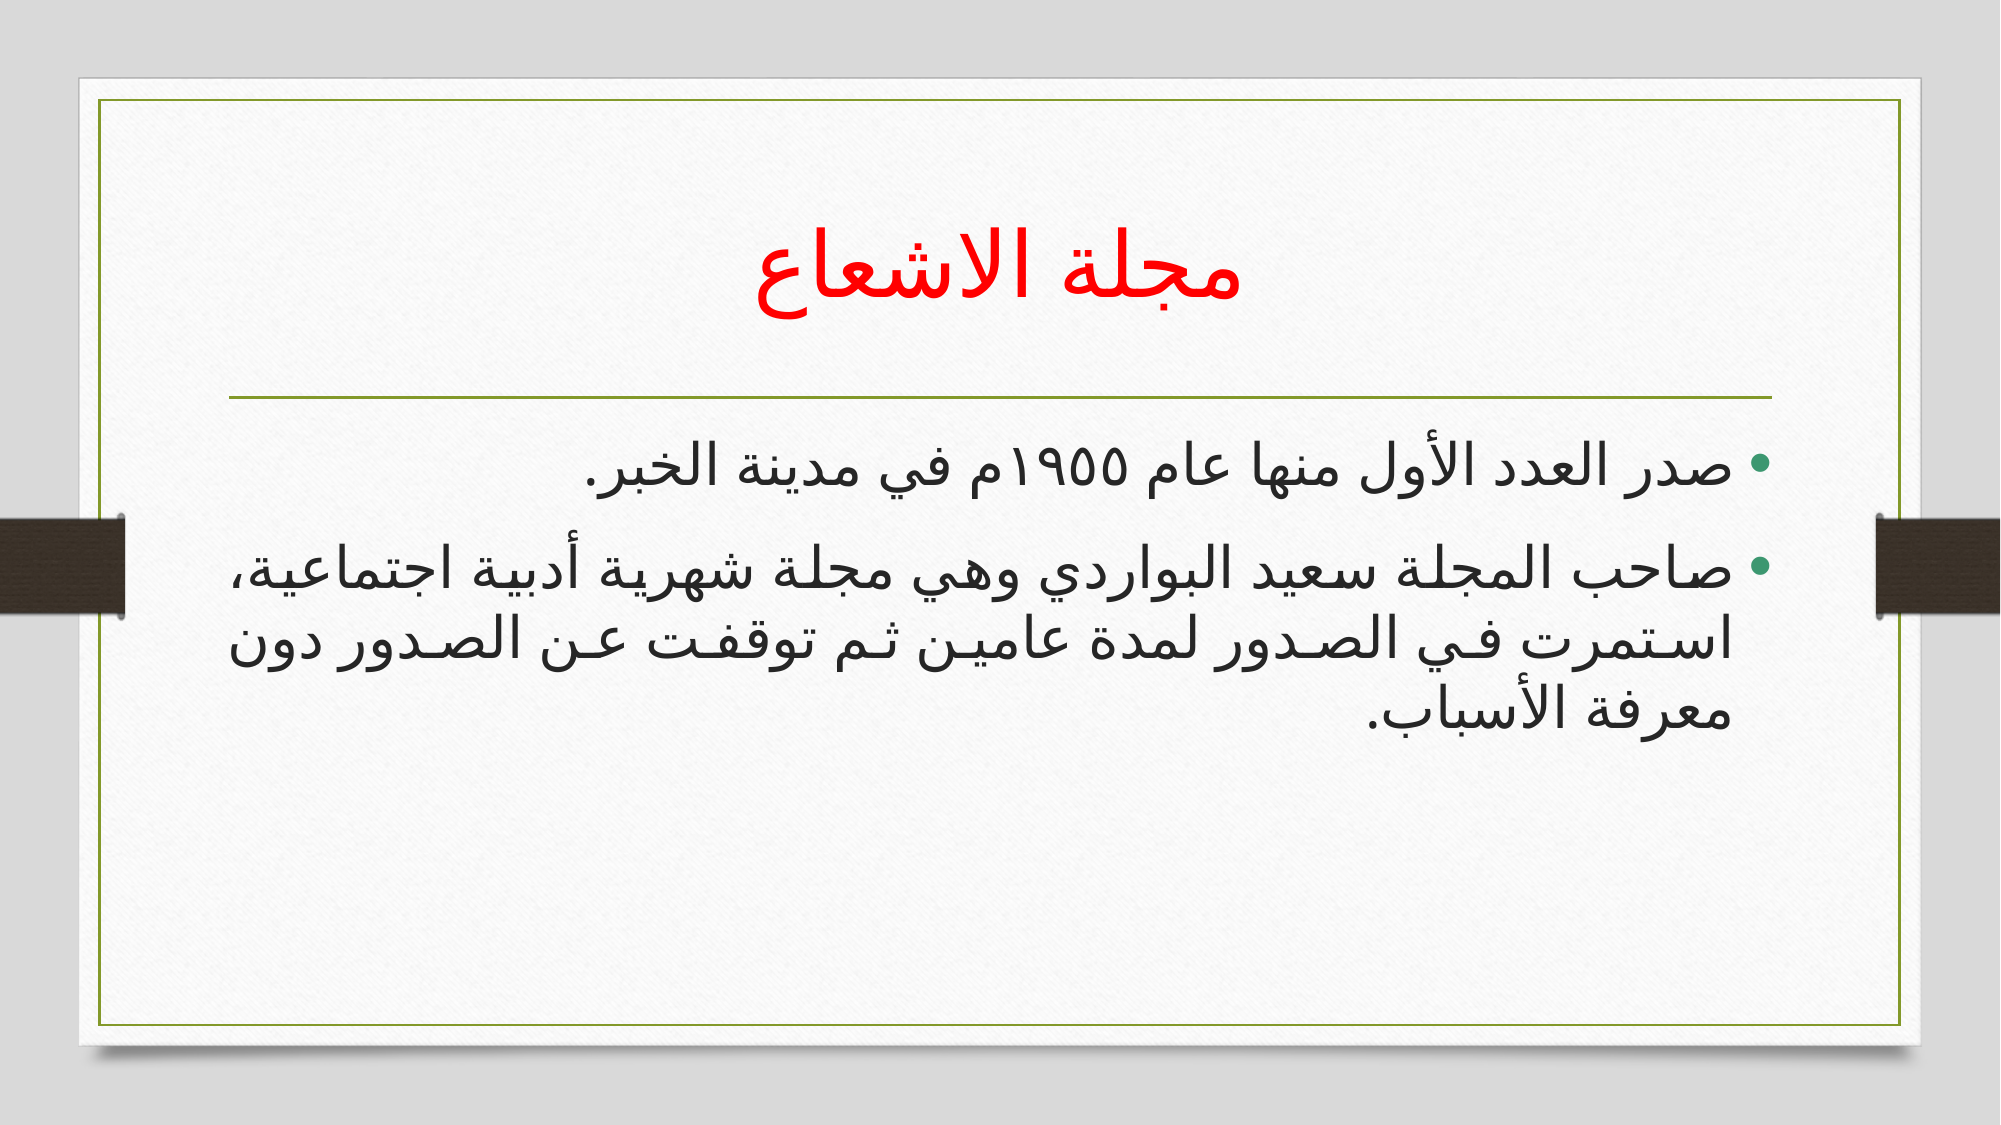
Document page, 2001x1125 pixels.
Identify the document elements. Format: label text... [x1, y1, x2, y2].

list صدر العدد الأول منها عام ١٩٥٥م في مدينة الخبر. صاحب المجلة سعيد البواردي وهي مجلة شهرية أدبية اجتماعية، استمرت في الصدور لمدة عامين ثم توقفت عن الصدور دون معرفة الأسباب. [212, 419, 1788, 964]
title مجلة الاشعاع [212, 161, 1788, 375]
picture [0, 0, 2001, 1125]
